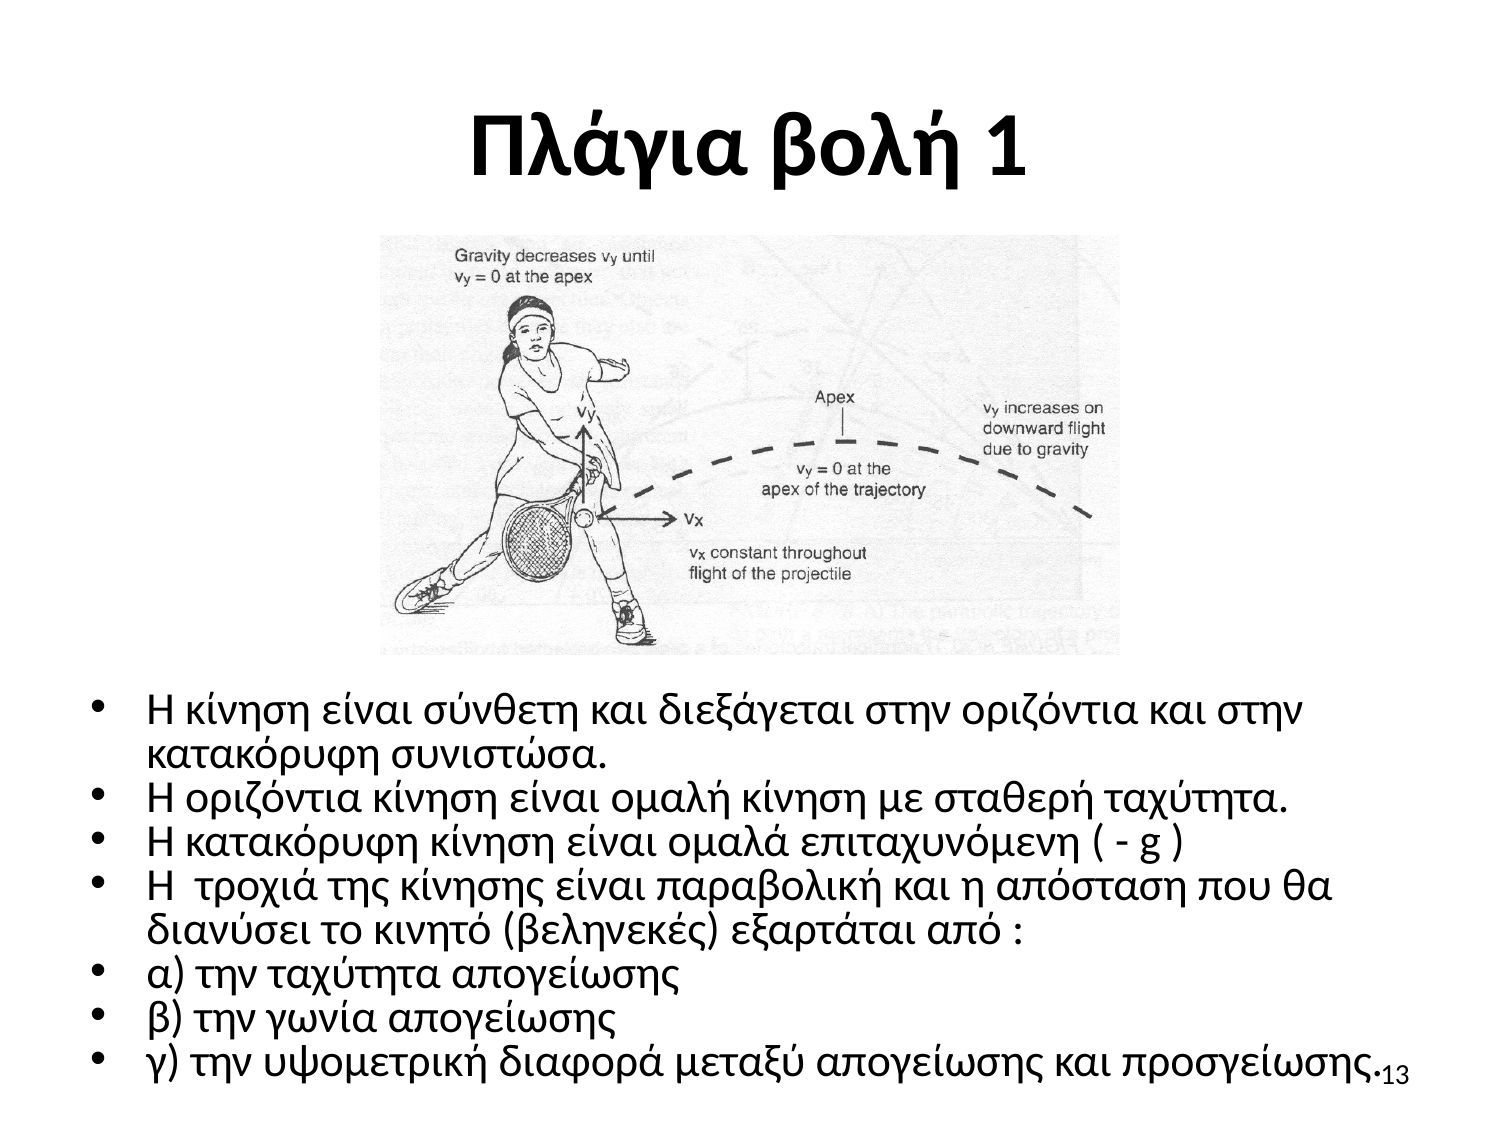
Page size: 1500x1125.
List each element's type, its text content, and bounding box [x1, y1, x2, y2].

slide_number 13 [1074, 1042, 1425, 1103]
title Πλάγια βολή 1 [75, 45, 1425, 233]
list Η κίνηση είναι σύνθετη και διεξάγεται στην οριζόντια και στην κατακόρυφη συνιστώσα. Η οριζόντια κίνηση είναι ομαλή κίνηση με σταθερή ταχύτητα. Η κατακόρυφη κίνηση είναι ομαλά επιταχυνόμενη ( - g ) Η τροχιά της κίνησης είναι παραβολική και η απόσταση που θα διανύσει το κινητό (βεληνεκές) εξαρτάται από : α) την ταχύτητα απογείωσης β) την γωνία απογείωσης γ) την υψομετρική διαφορά μεταξύ απογείωσης και προσγείωσης. [75, 682, 1425, 1083]
picture [380, 234, 1120, 655]
